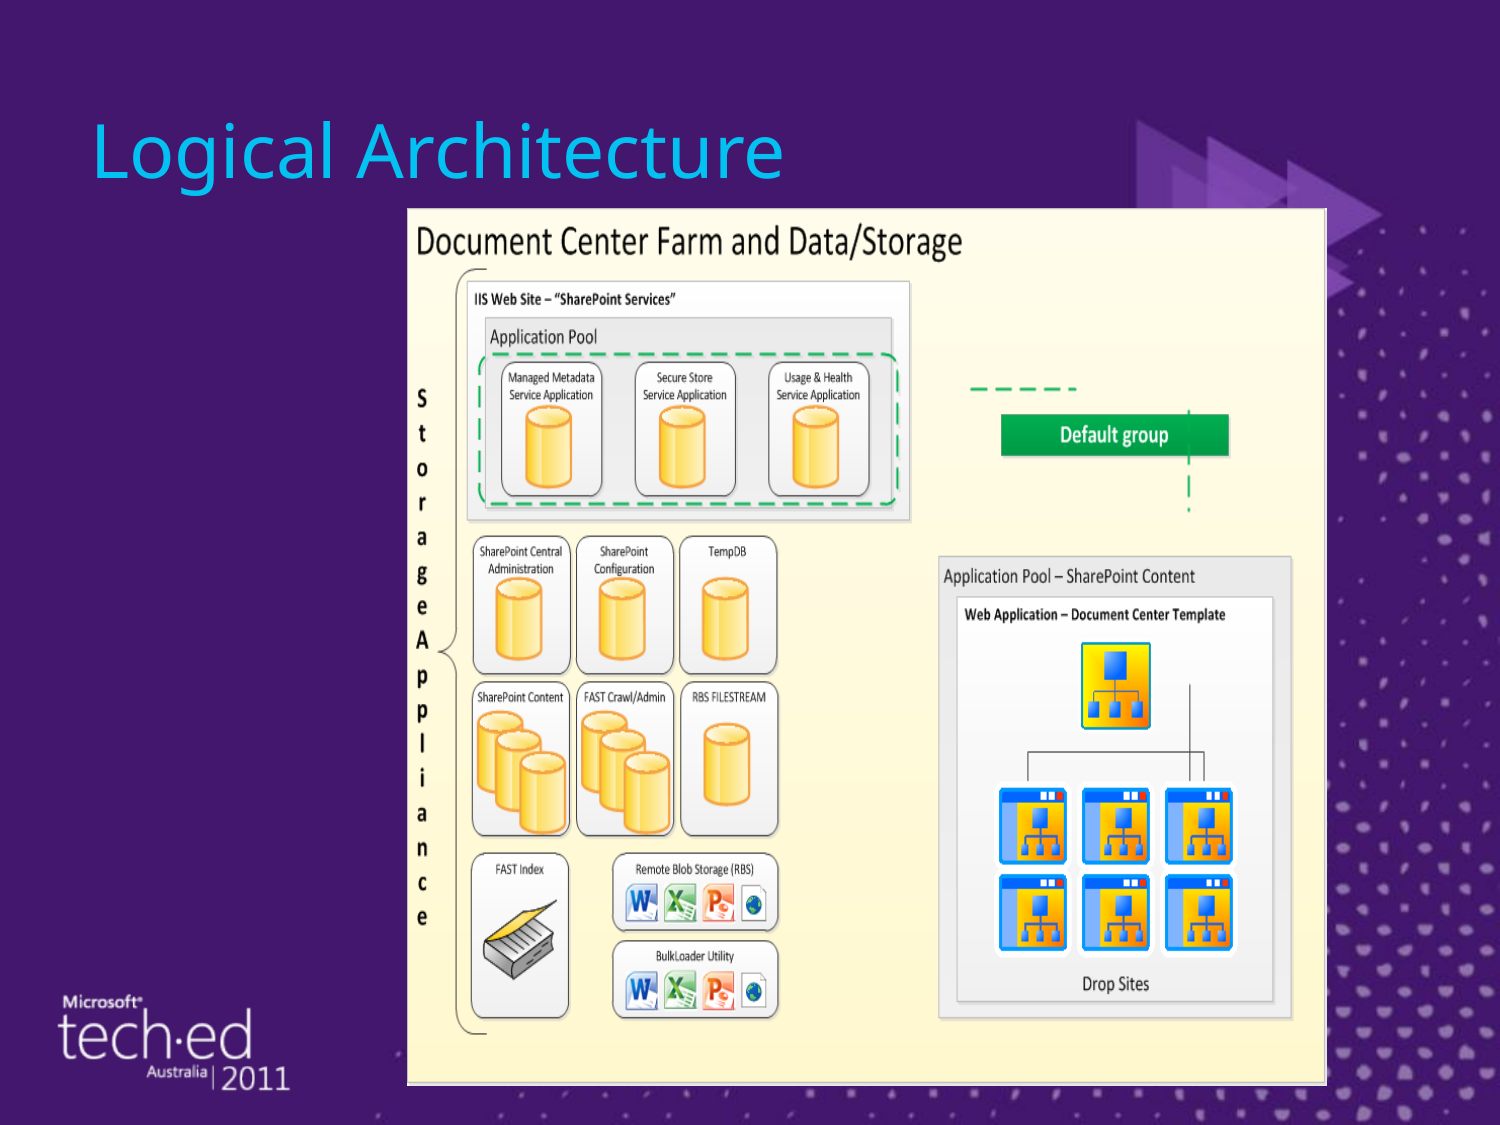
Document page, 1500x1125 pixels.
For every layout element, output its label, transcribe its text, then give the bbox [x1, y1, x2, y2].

picture [0, 0, 1500, 1125]
title Logical Architecture [75, 54, 1425, 243]
